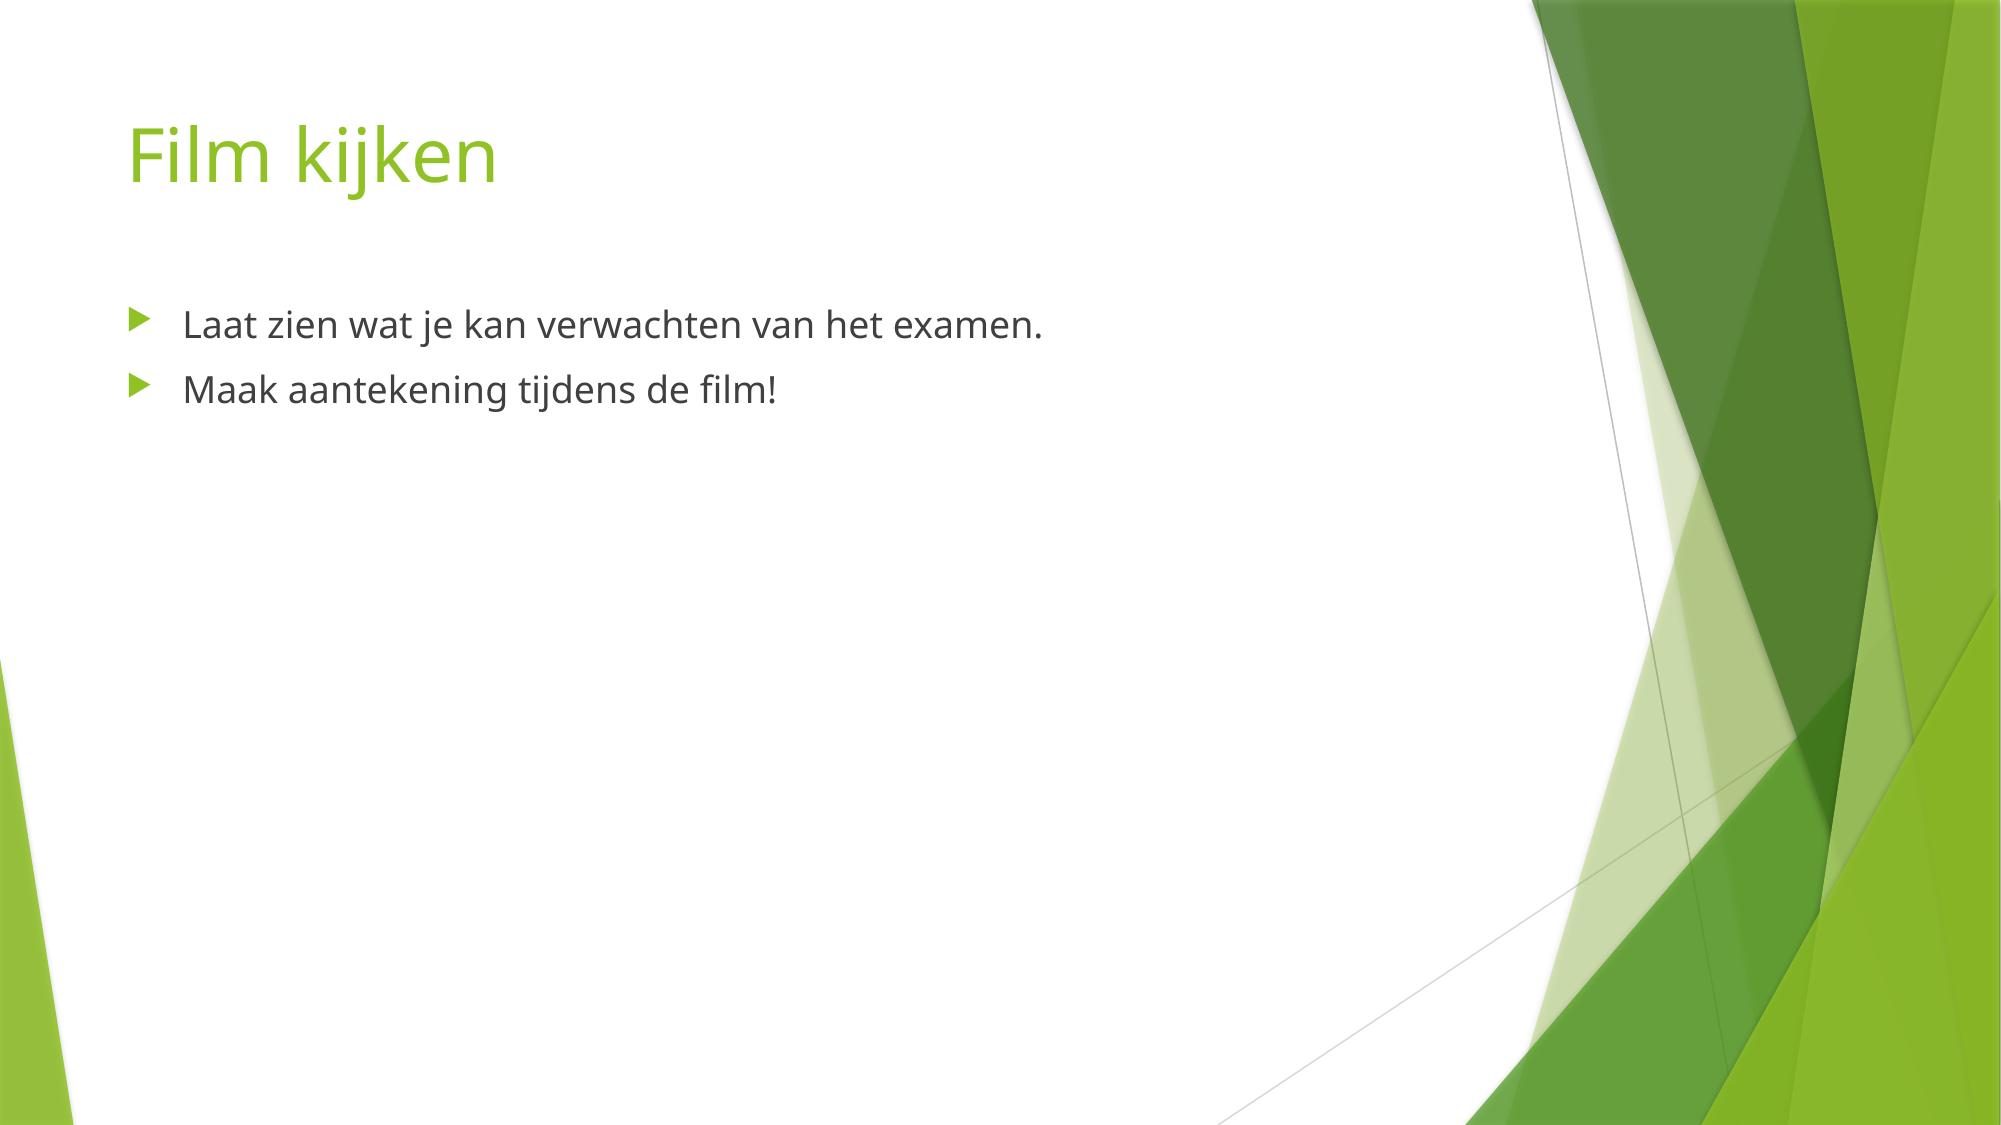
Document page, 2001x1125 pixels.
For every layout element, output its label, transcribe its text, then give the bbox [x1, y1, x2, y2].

list Laat zien wat je kan verwachten van het examen. Maak aantekening tijdens de film! [111, 293, 1522, 930]
title Film kijken [111, 99, 1522, 293]
